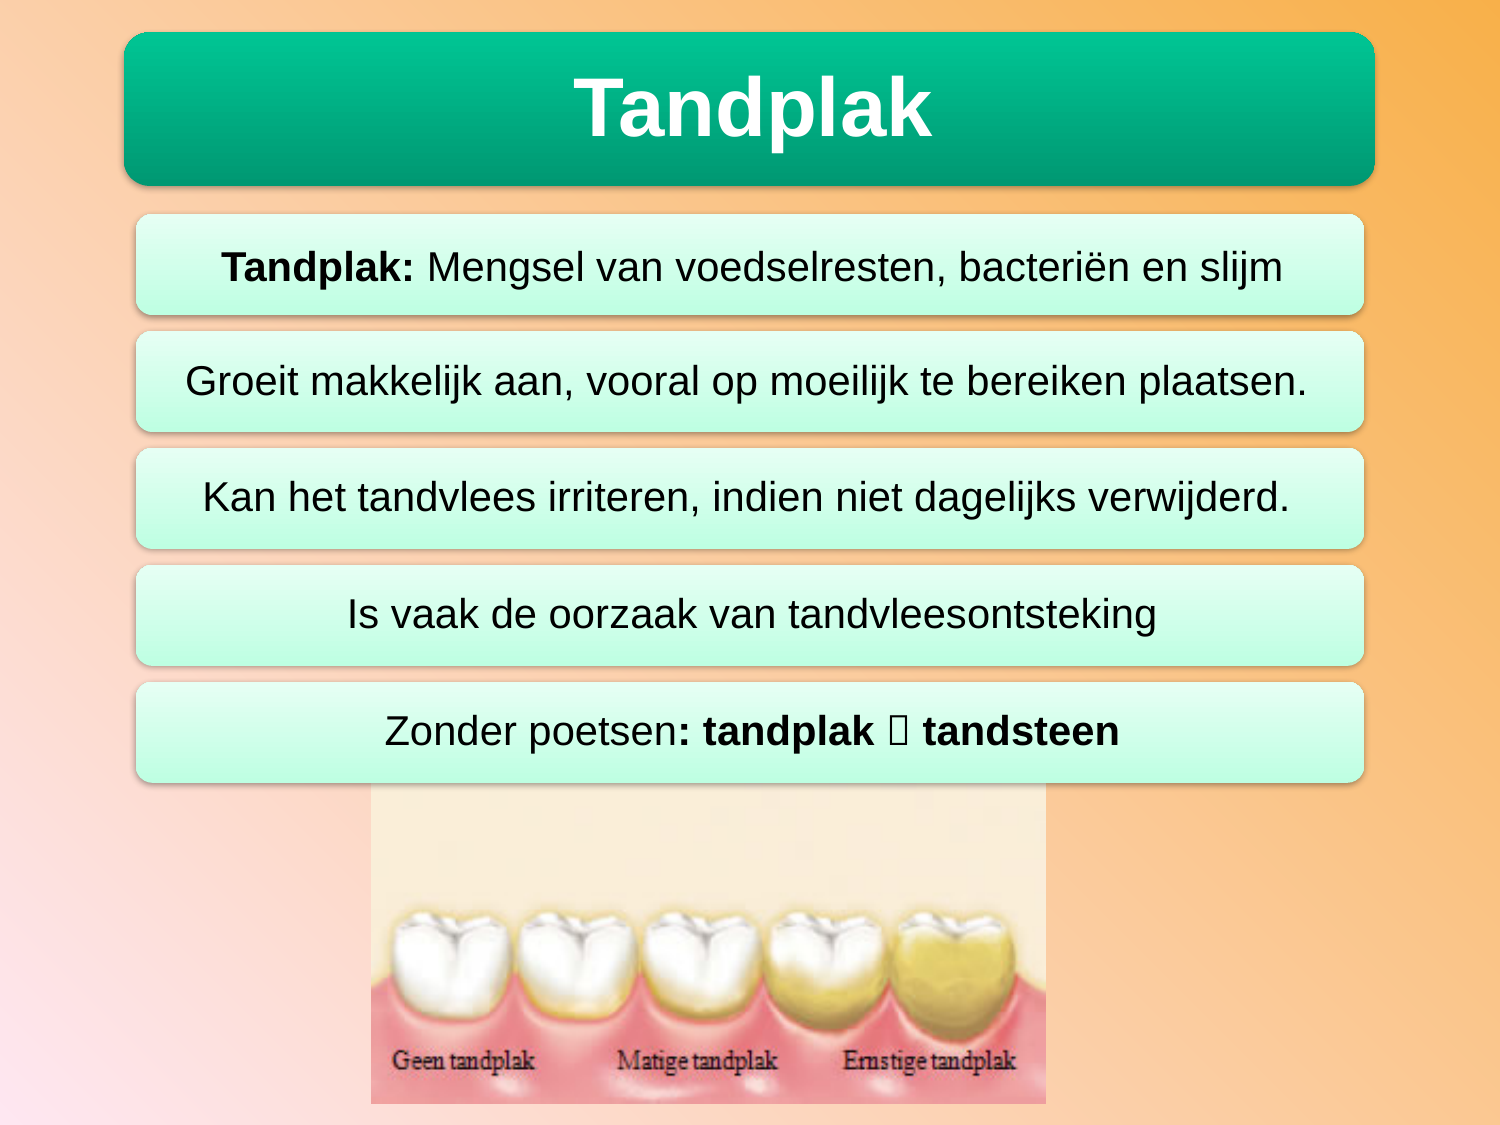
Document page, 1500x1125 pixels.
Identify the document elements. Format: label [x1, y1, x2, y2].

text_box [123, 30, 1376, 188]
picture [371, 789, 1046, 1104]
text_box [135, 207, 1365, 789]
